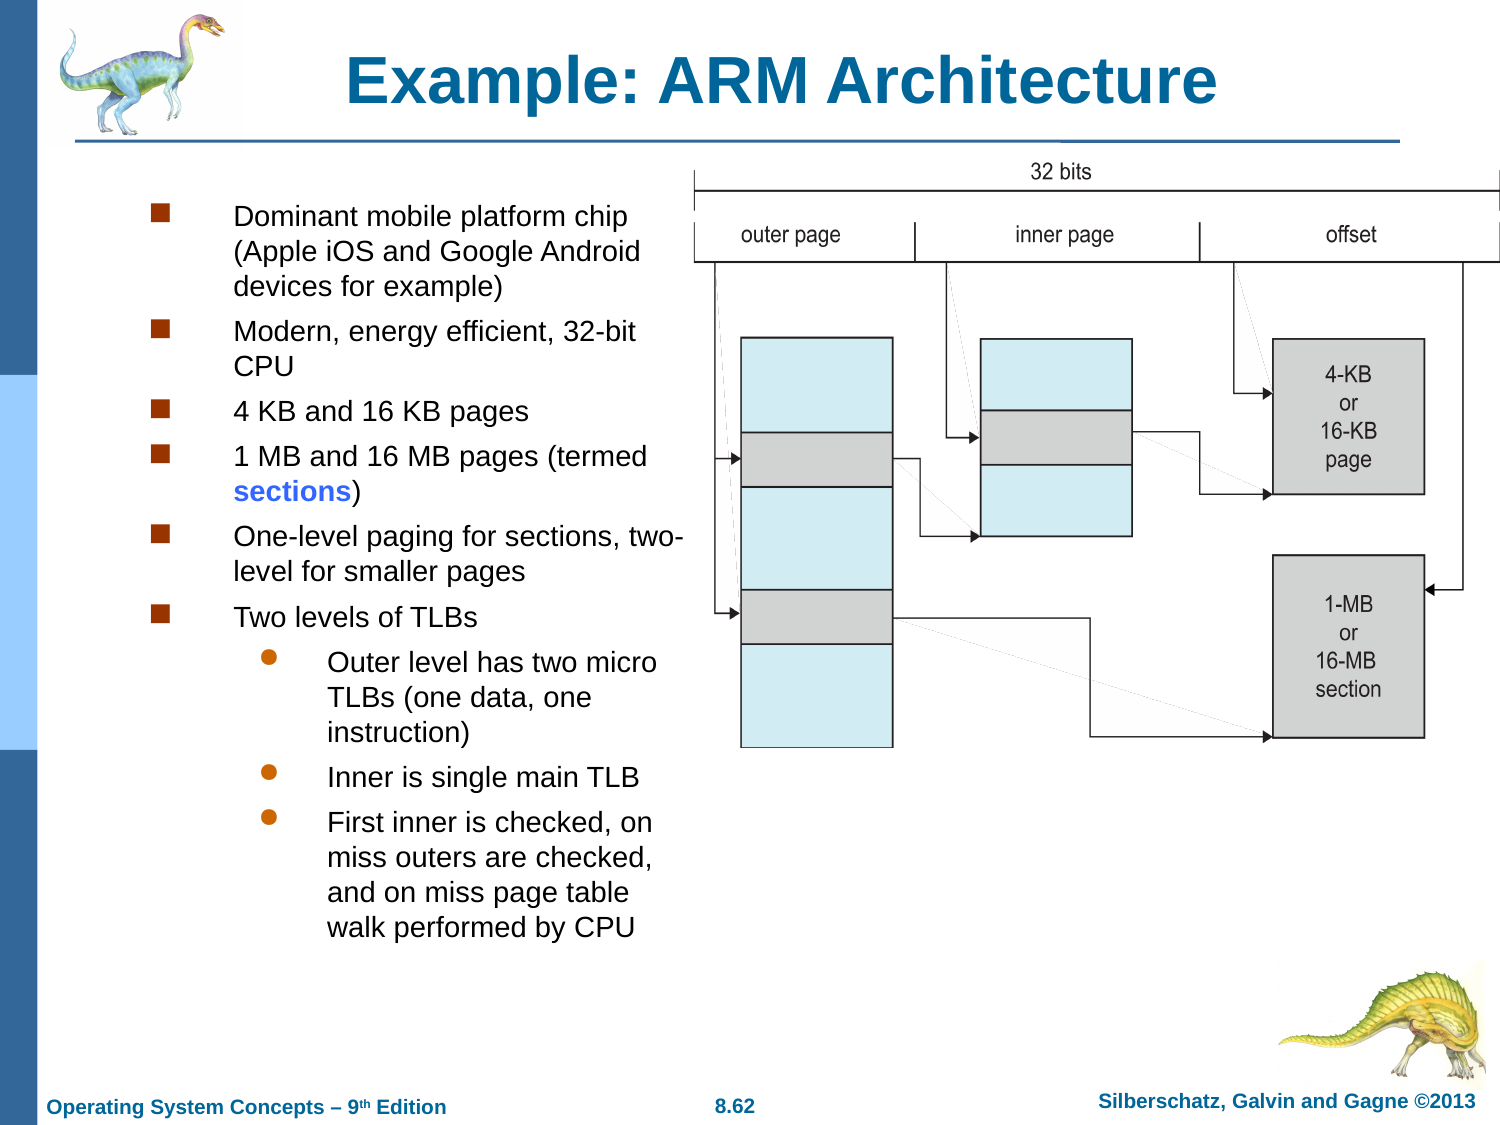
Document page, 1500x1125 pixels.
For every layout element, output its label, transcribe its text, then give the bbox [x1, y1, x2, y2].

title Example: ARM Architecture [136, 29, 1428, 125]
picture [693, 159, 1500, 749]
picture [1275, 959, 1486, 1090]
picture [46, 0, 243, 149]
text_box Dominant mobile platform chip (Apple iOS and Google Android devices for example) Modern, energy efficient, 32-bit CPU 4 KB and 16 KB pages 1 MB and 16 MB pages (termed sections) One-level paging for sections, two-level for smaller pages Two levels of TLBs Outer level has two micro TLBs (one data, one instruction) Inner is single main TLB First inner is checked, on miss outers are checked, and on miss page table walk performed by CPU [142, 191, 704, 1036]
